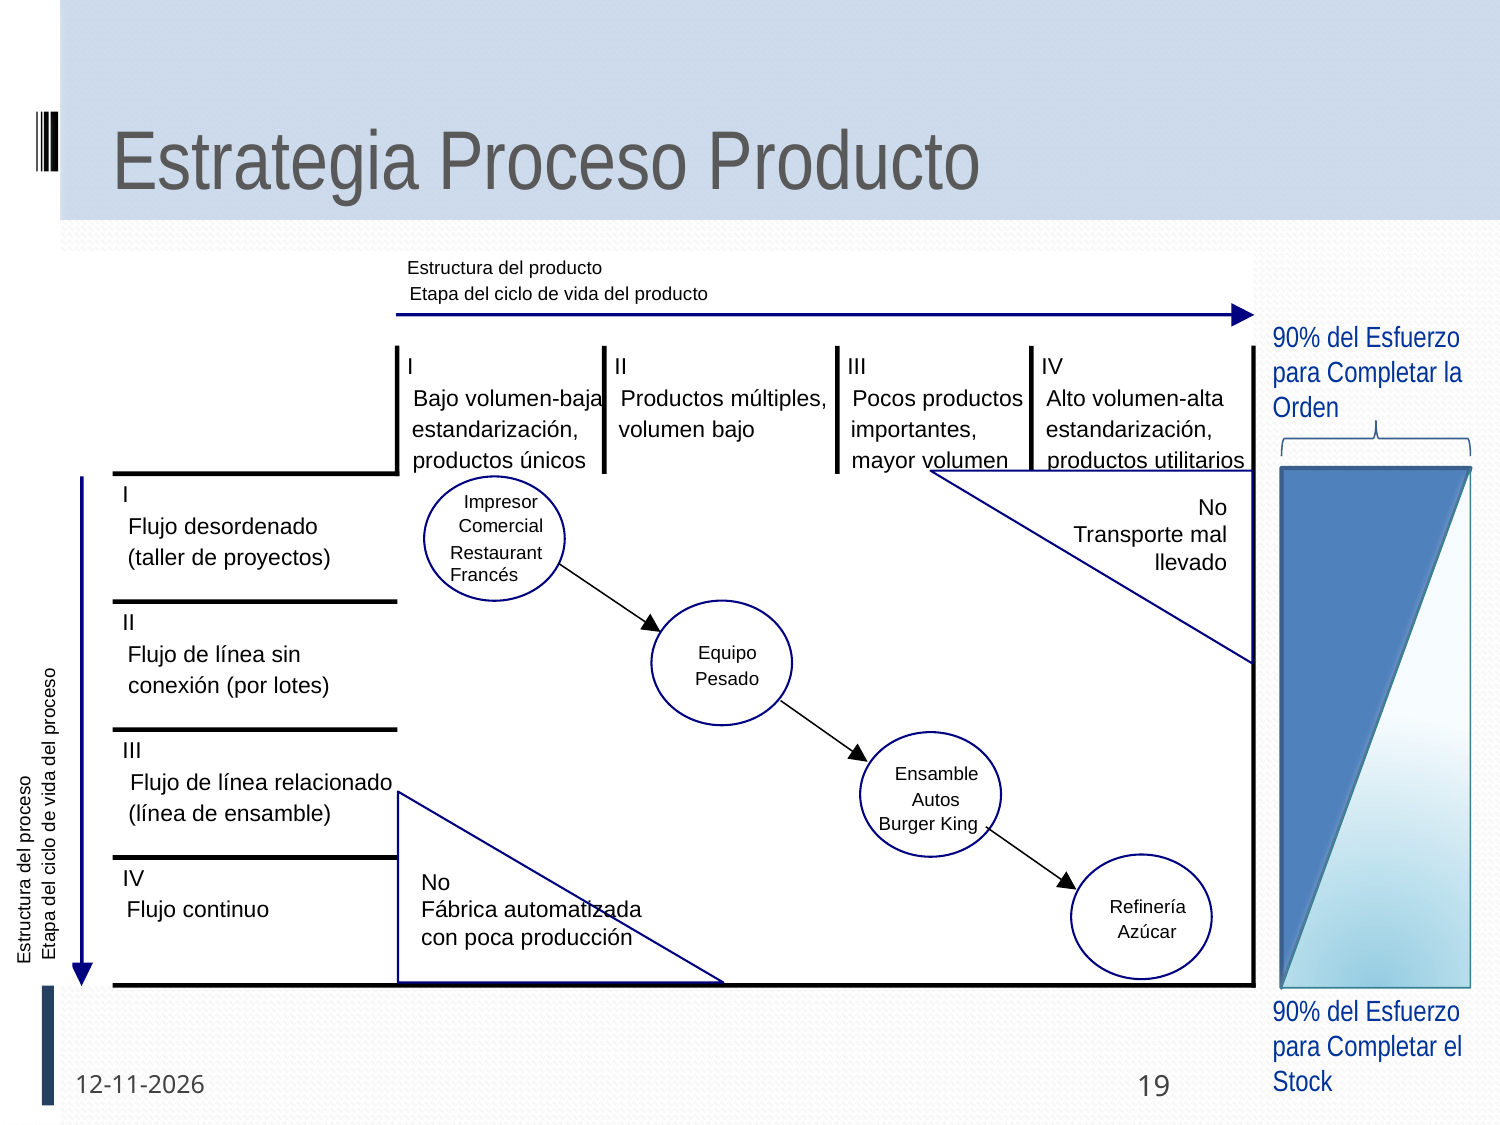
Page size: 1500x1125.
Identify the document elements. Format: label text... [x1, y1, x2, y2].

text_box 90% del Esfuerzo para Completar la Orden [1262, 311, 1500, 431]
text_box [1280, 467, 1472, 989]
slide_number 19 [1045, 1046, 1171, 1107]
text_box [0, 249, 1257, 988]
text_box [1280, 431, 1472, 457]
text_box [1279, 465, 1473, 977]
text_box 90% del Esfuerzo para Completar el Stock [1257, 984, 1500, 1105]
title Estrategia Proceso Producto [111, 18, 1436, 207]
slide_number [75, 1042, 243, 1103]
